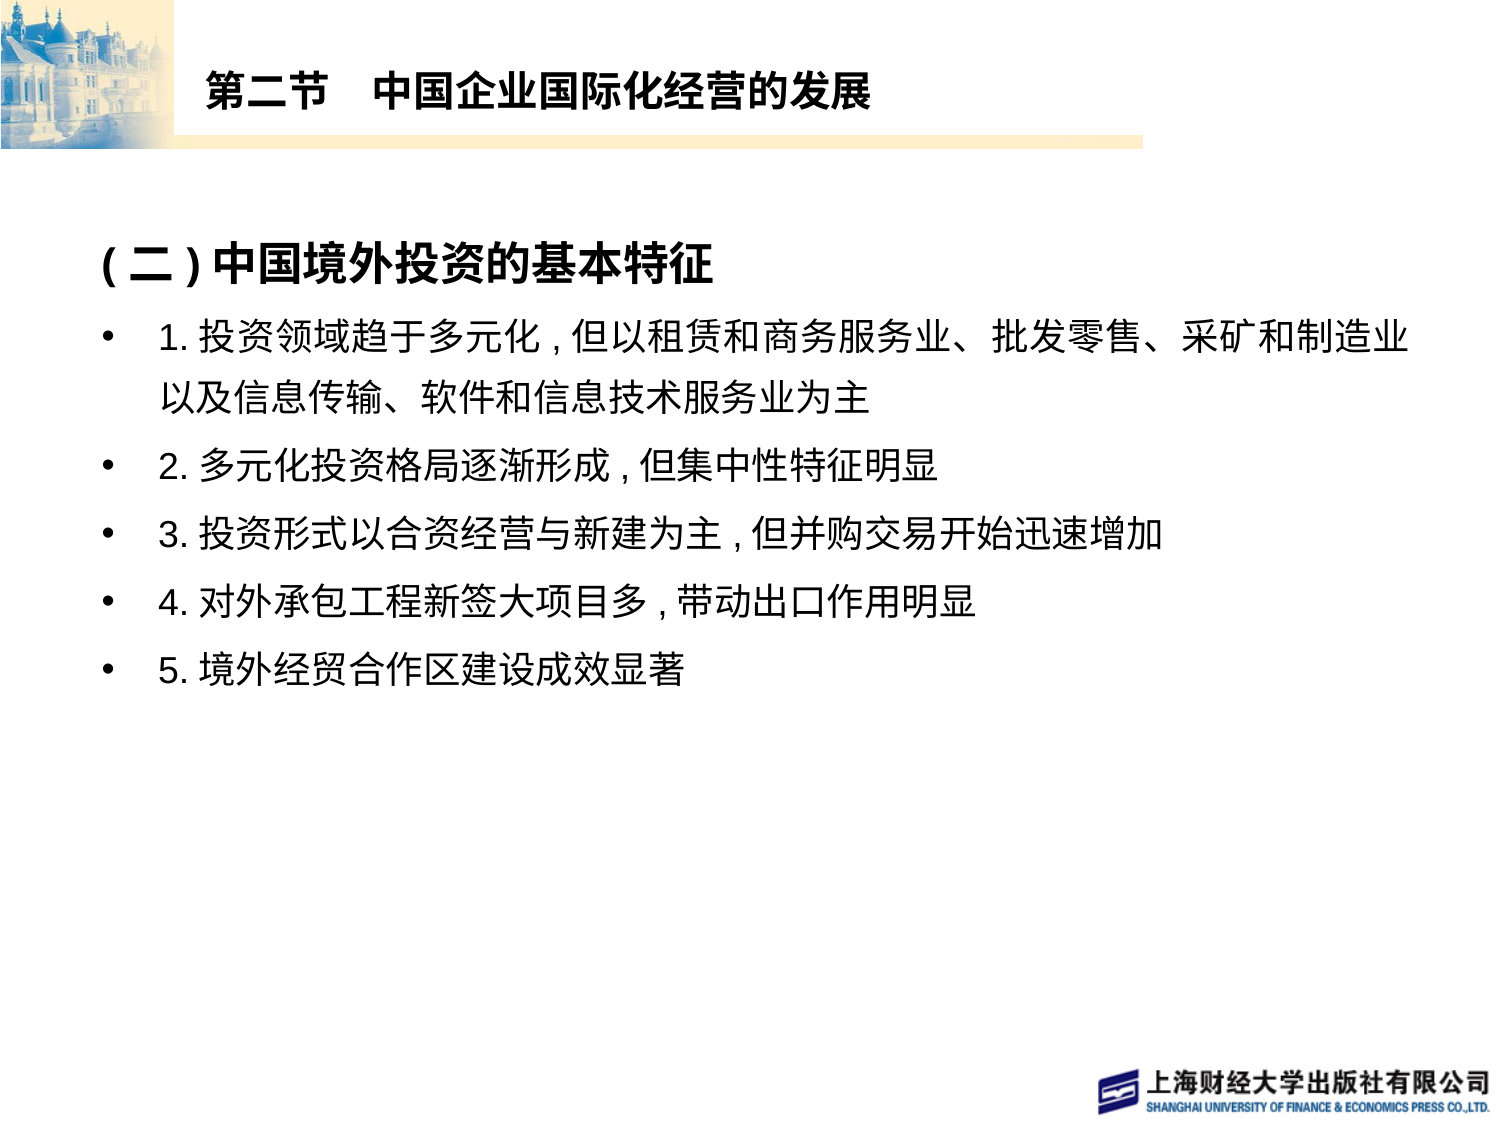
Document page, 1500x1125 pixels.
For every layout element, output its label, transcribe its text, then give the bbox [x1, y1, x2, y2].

title 第二节 中国企业国际化经营的发展 [189, 36, 1262, 143]
picture [1097, 1065, 1494, 1120]
list (二)中国境外投资的基本特征 1.投资领域趋于多元化,但以租赁和商务服务业、批发零售、采矿和制造业以及信息传输、软件和信息技术服务业为主 2.多元化投资格局逐渐形成,但集中性特征明显 3.投资形式以合资经营与新建为主,但并购交易开始迅速增加 4.对外承包工程新签大项目多,带动出口作用明显 5.境外经贸合作区建设成效显著 [86, 207, 1425, 1071]
picture [0, 0, 1143, 149]
